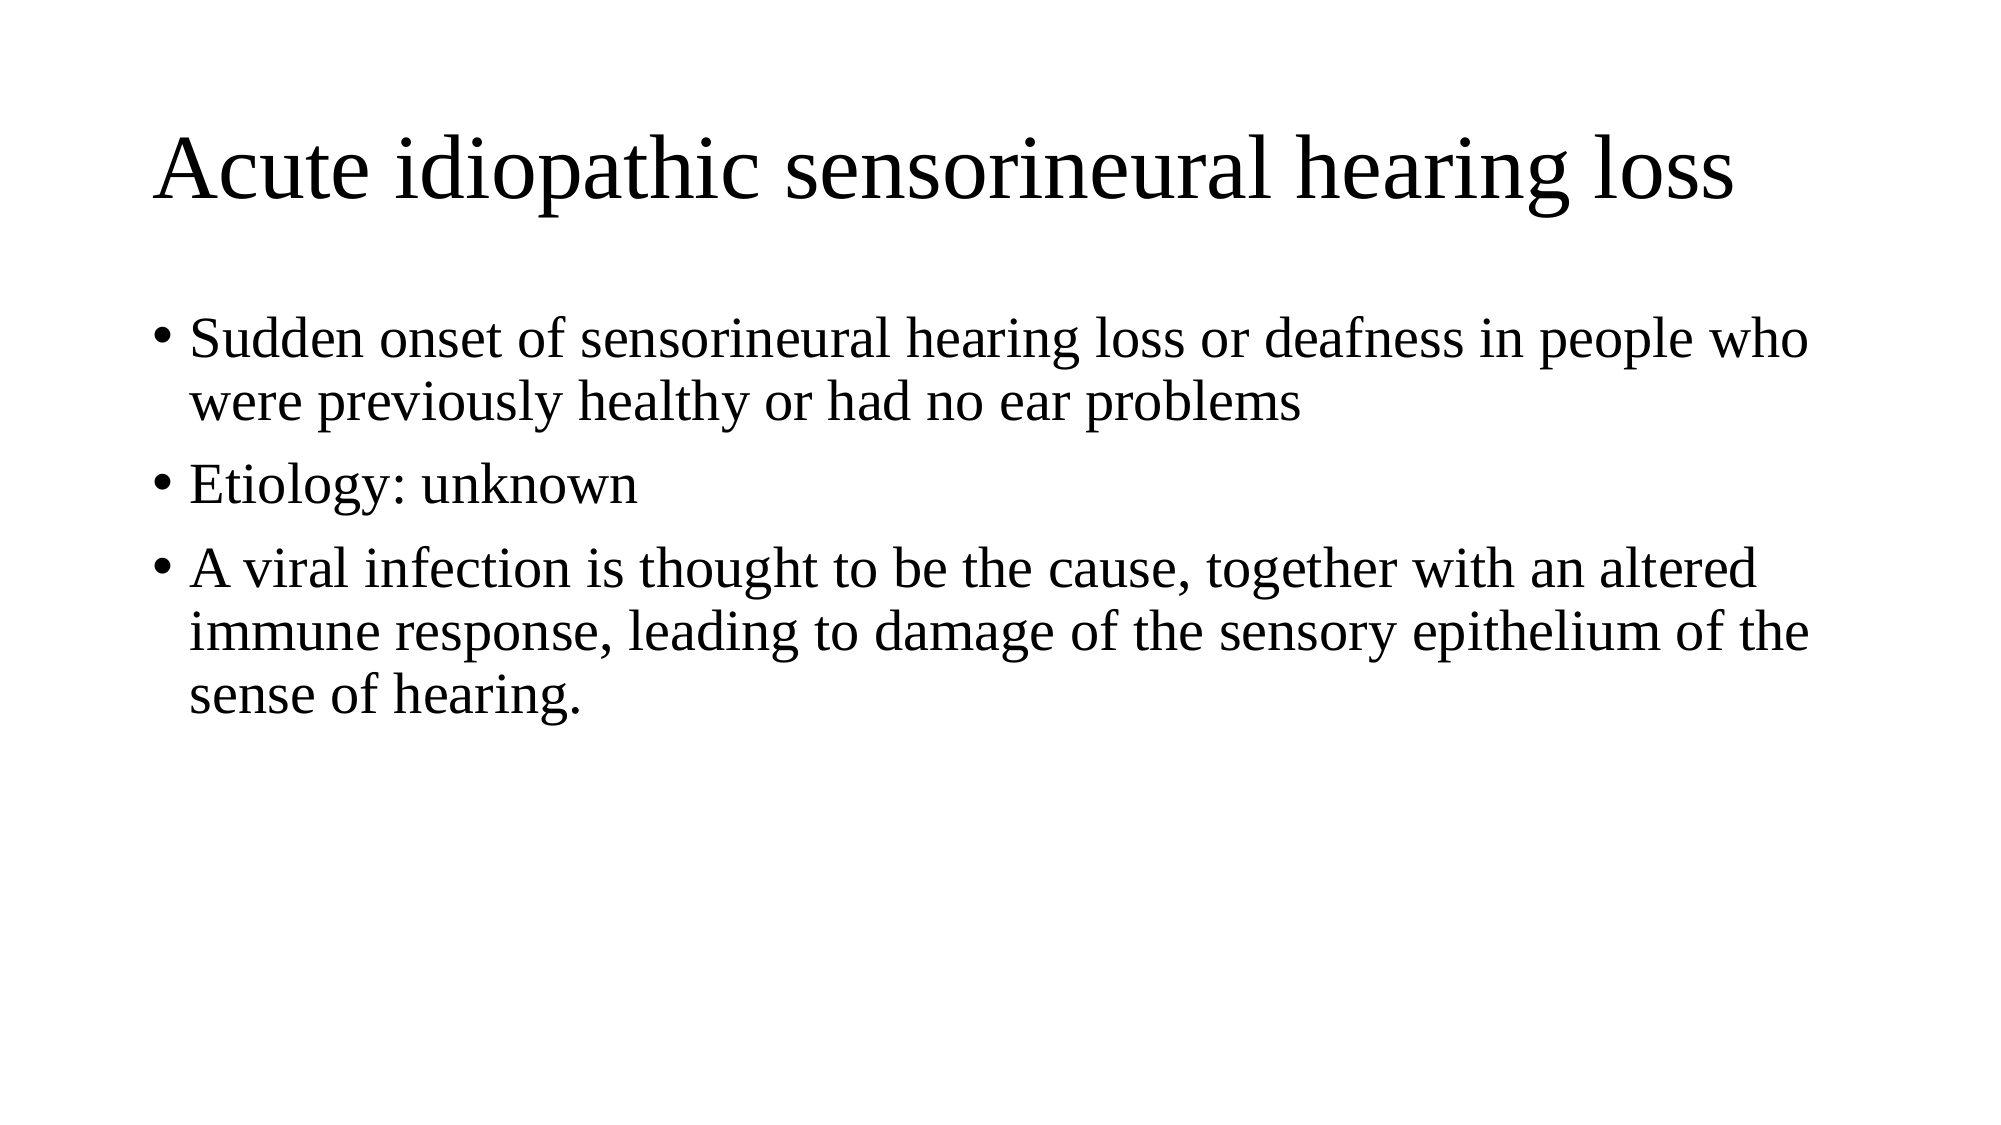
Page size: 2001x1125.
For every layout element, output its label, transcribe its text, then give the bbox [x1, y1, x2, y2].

title Acute idiopathic sensorineural hearing loss [137, 59, 1863, 278]
list Sudden onset of sensorineural hearing loss or deafness in people who were previously healthy or had no ear problems Etiology: unknown A viral infection is thought to be the cause, together with an altered immune response, leading to damage of the sensory epithelium of the sense of hearing. [137, 299, 1863, 1014]
